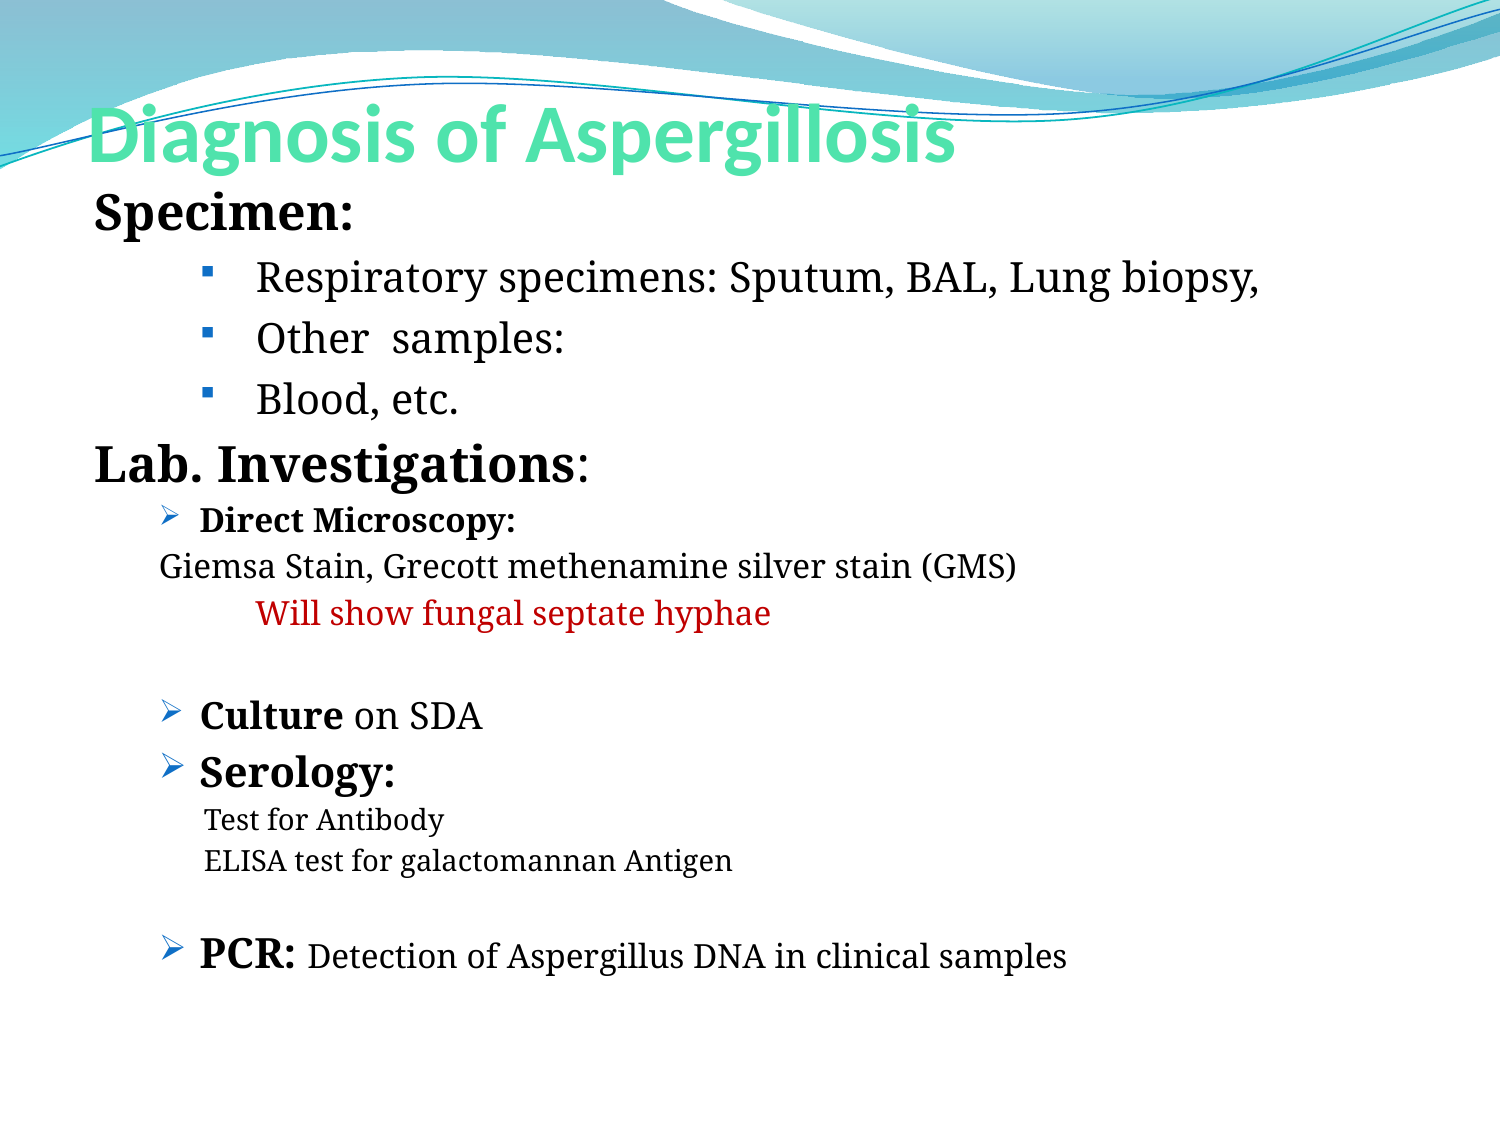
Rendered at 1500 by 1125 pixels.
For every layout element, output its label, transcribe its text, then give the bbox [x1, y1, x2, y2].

title Diagnosis of Aspergillosis [86, 78, 1362, 180]
list Specimen: Respiratory specimens: Sputum, BAL, Lung biopsy, Other samples: Blood, etc. Lab. Investigations: Direct Microscopy: Giemsa Stain, Grecott methenamine silver stain (GMS) Will show fungal septate hyphae Culture on SDA Serology: Test for Antibody ELISA test for galactomannan Antigen PCR: Detection of Aspergillus DNA in clinical samples [86, 184, 1362, 1059]
